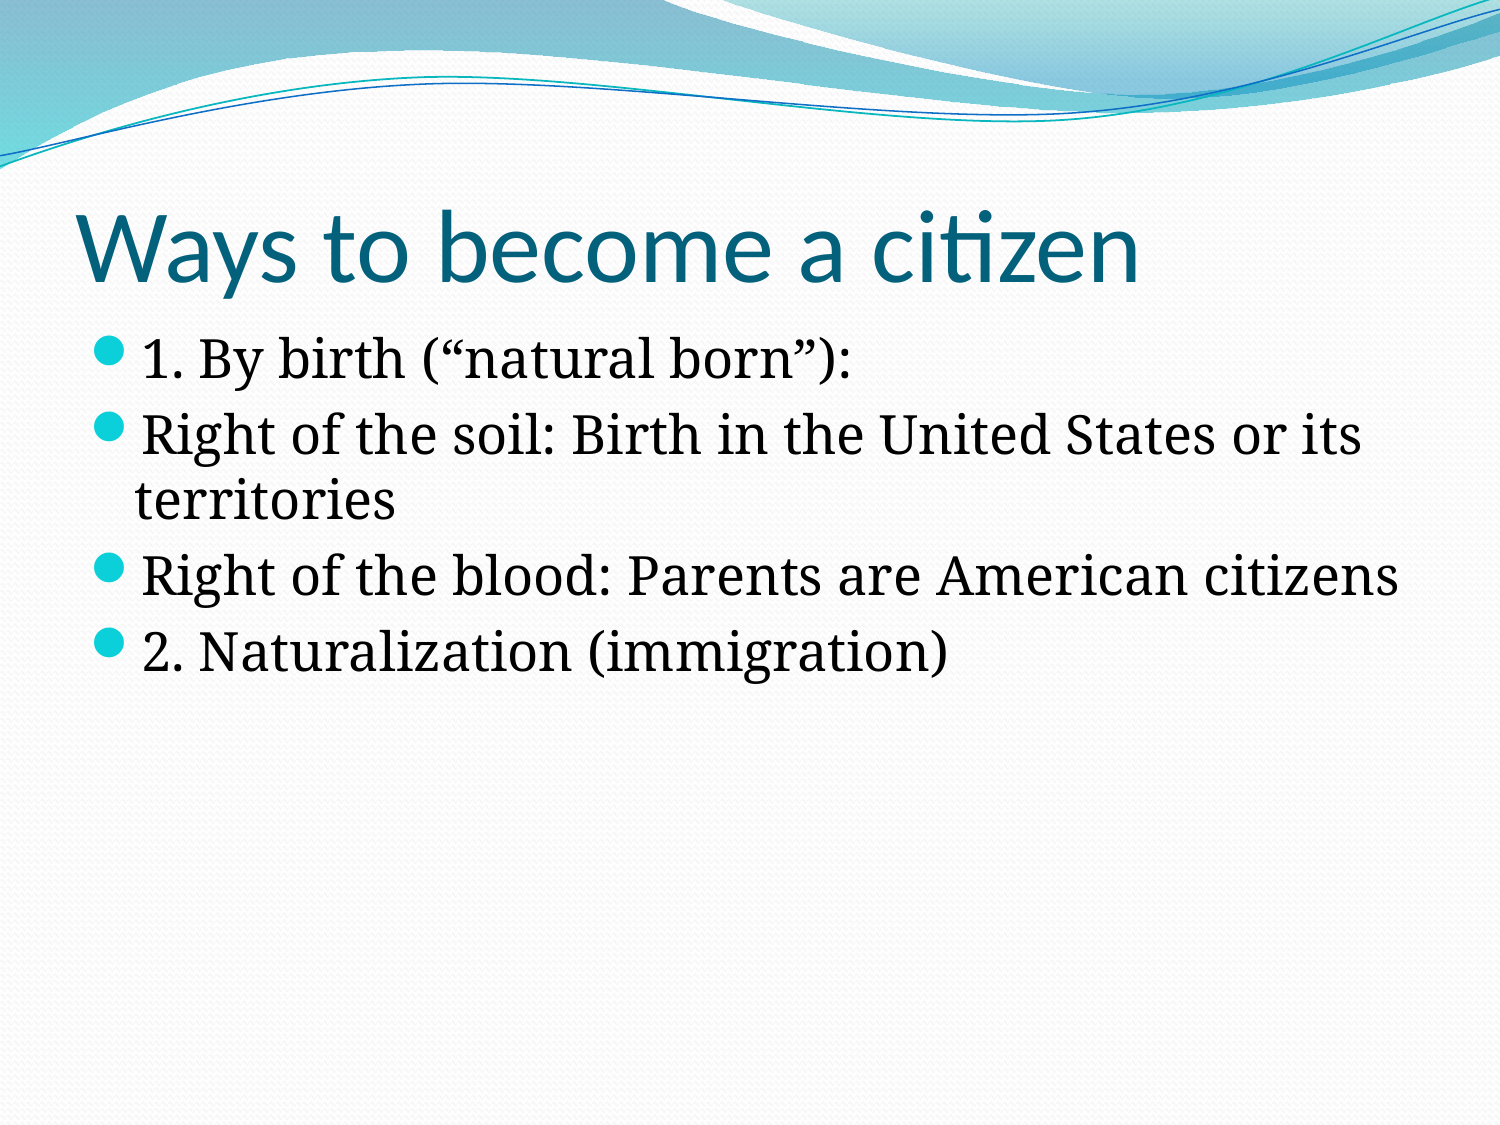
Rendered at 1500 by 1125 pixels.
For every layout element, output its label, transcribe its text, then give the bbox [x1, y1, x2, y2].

title Ways to become a citizen [75, 115, 1425, 303]
list 1. By birth (“natural born”): Right of the soil: Birth in the United States or its territories Right of the blood: Parents are American citizens 2. Naturalization (immigration) [75, 317, 1425, 1038]
